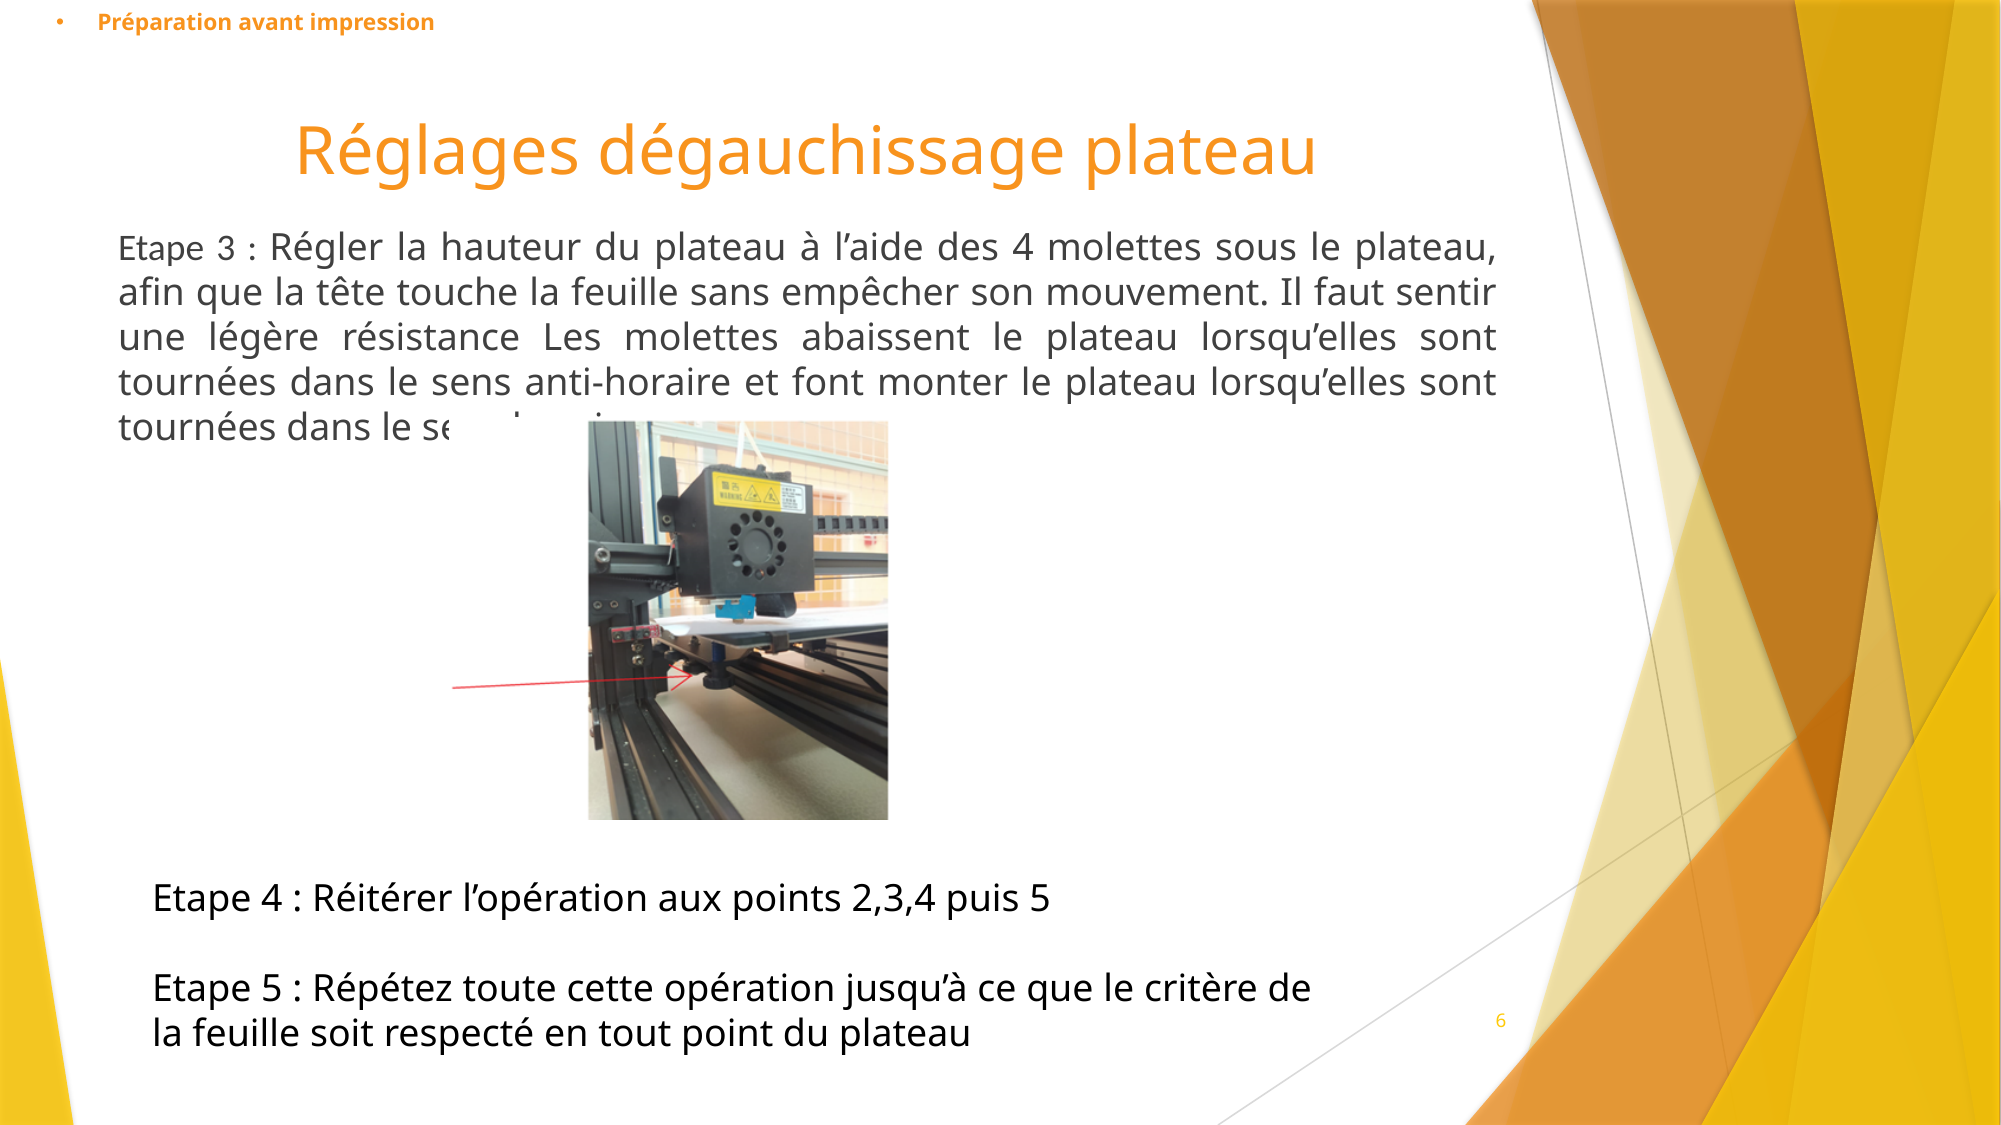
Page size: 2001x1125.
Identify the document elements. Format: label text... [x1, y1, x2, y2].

text_box [498, 0, 2000, 74]
list Etape 3 : Régler la hauteur du plateau à l’aide des 4 molettes sous le plateau, afin que la tête touche la feuille sans empêcher son mouvement. Il faut sentir une légère résistance Les molettes abaissent le plateau lorsqu’elles sont tournées dans le sens anti-horaire et font monter le plateau lorsqu’elles sont tournées dans le sens horaire. [103, 215, 1514, 852]
text_box Préparation avant impression [0, 0, 498, 85]
title Réglages dégauchissage plateau [111, 99, 1522, 317]
slide_number 6 [1409, 991, 1522, 1051]
picture [449, 416, 889, 821]
text_box Etape 4 : Réitérer l’opération aux points 2,3,4 puis 5 Etape 5 : Répétez toute cette opération jusqu’à ce que le critère de la feuille soit respecté en tout point du plateau [137, 866, 1366, 1062]
